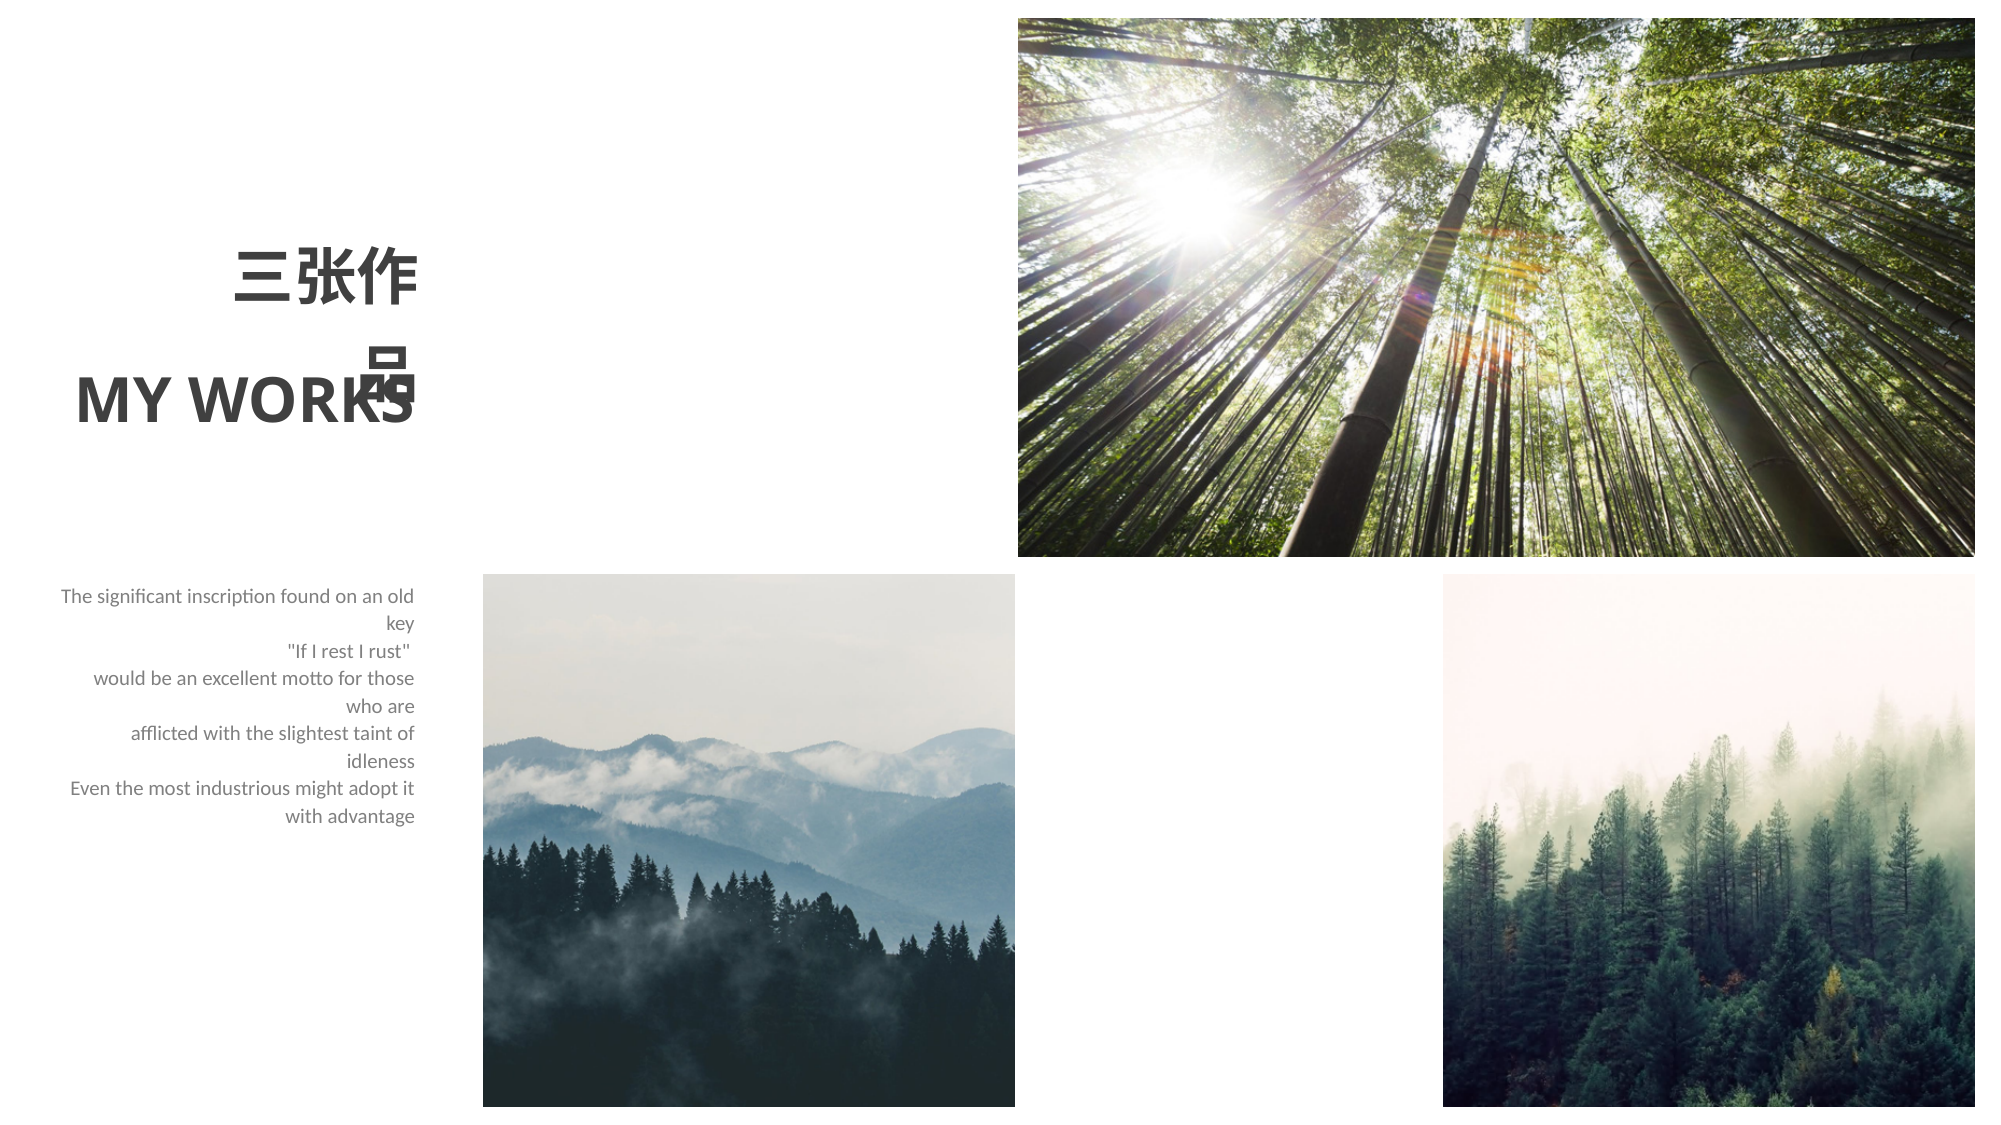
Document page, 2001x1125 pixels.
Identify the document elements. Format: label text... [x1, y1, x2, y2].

text_box MY WORKS [28, 345, 430, 443]
picture [483, 574, 1015, 1107]
title 三张作品 [169, 214, 420, 410]
picture [1018, 18, 1975, 557]
text_box The significant inscription found on an old key "If I rest I rust" would be an excellent motto for those who are afflicted with the slightest taint of idleness Even the most industrious might adopt it with advantage [45, 572, 430, 835]
picture [1443, 574, 1975, 1107]
